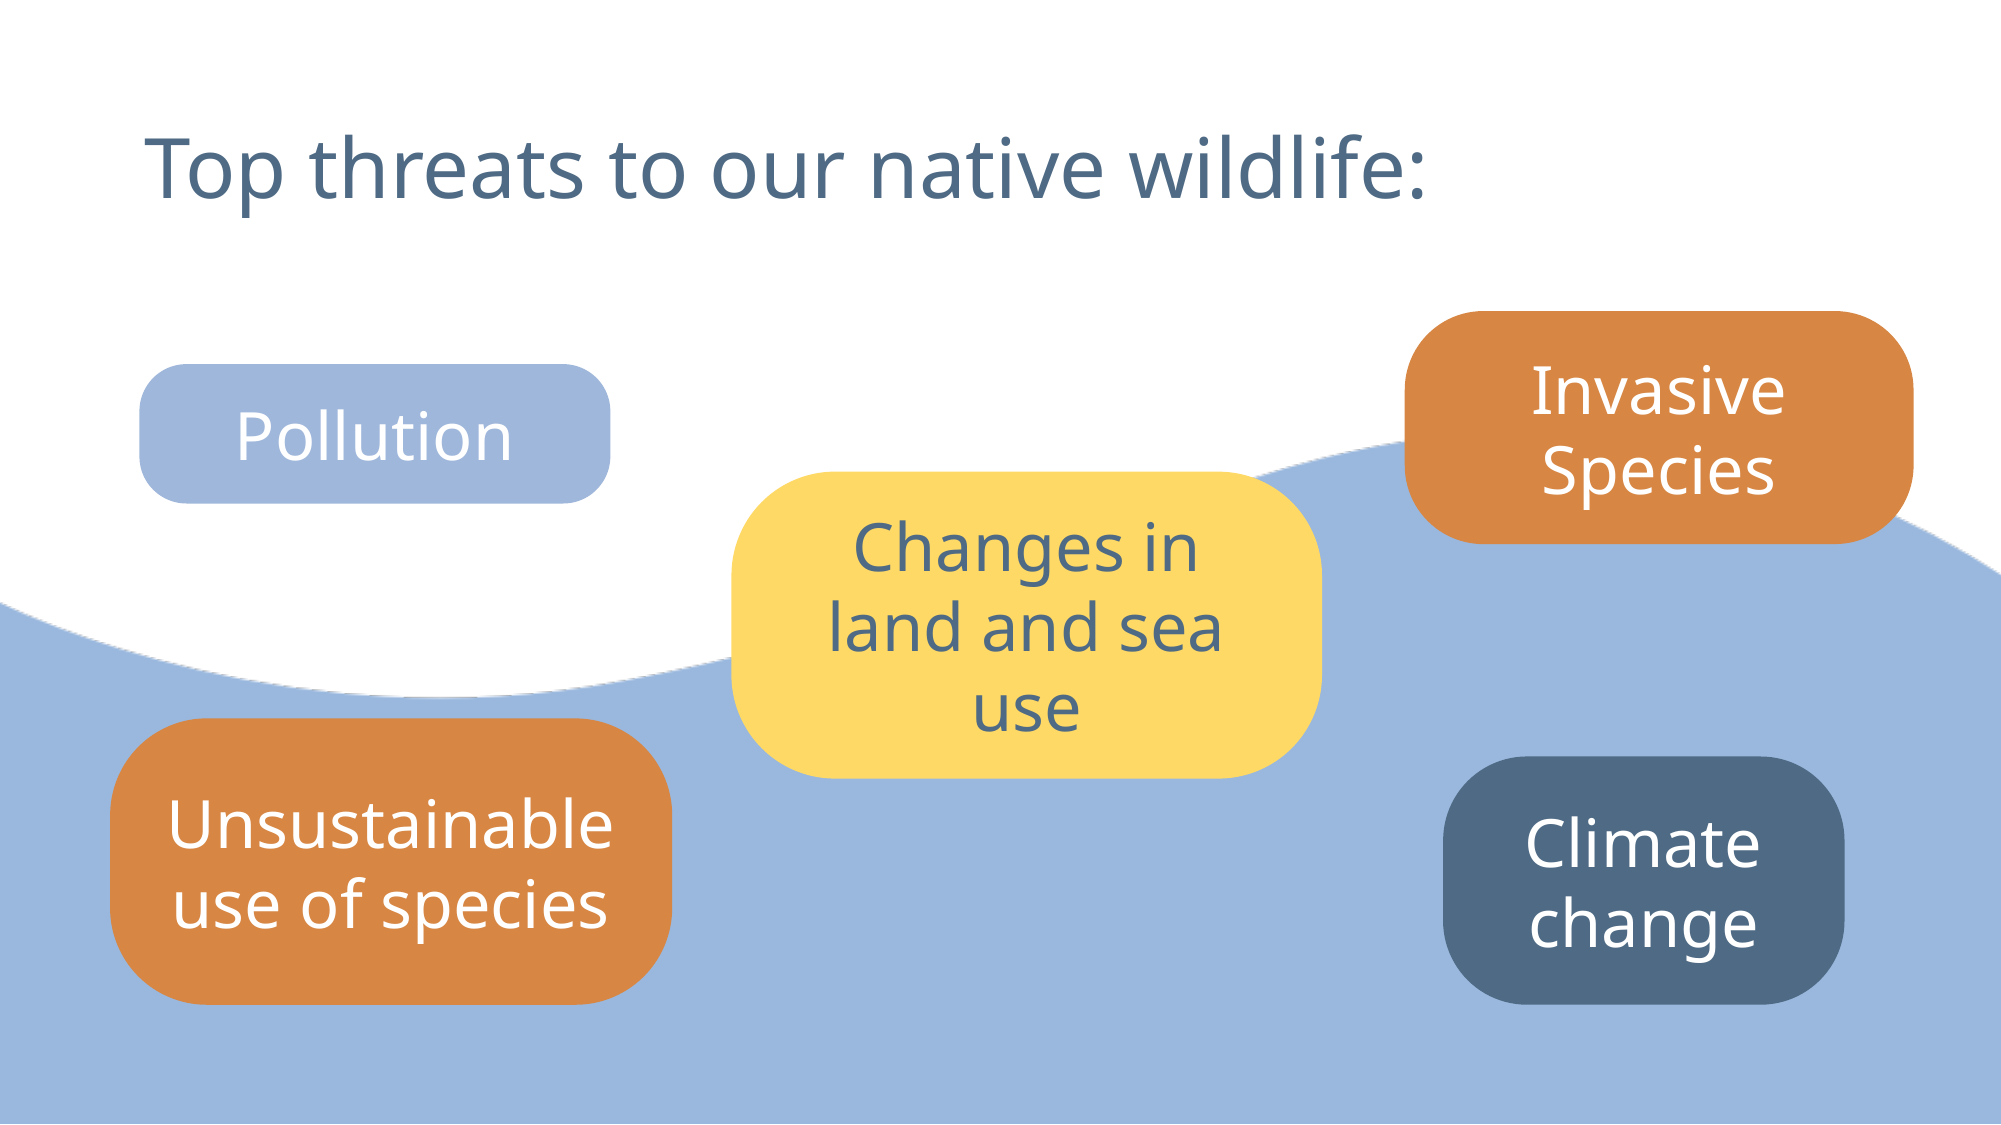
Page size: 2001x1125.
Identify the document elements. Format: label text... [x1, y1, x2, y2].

text_box Invasive Species [1403, 310, 1915, 433]
text_box Top threats to our native wildlife: [130, 100, 1655, 223]
picture [0, 433, 2000, 1124]
text_box Pollution [138, 363, 612, 433]
